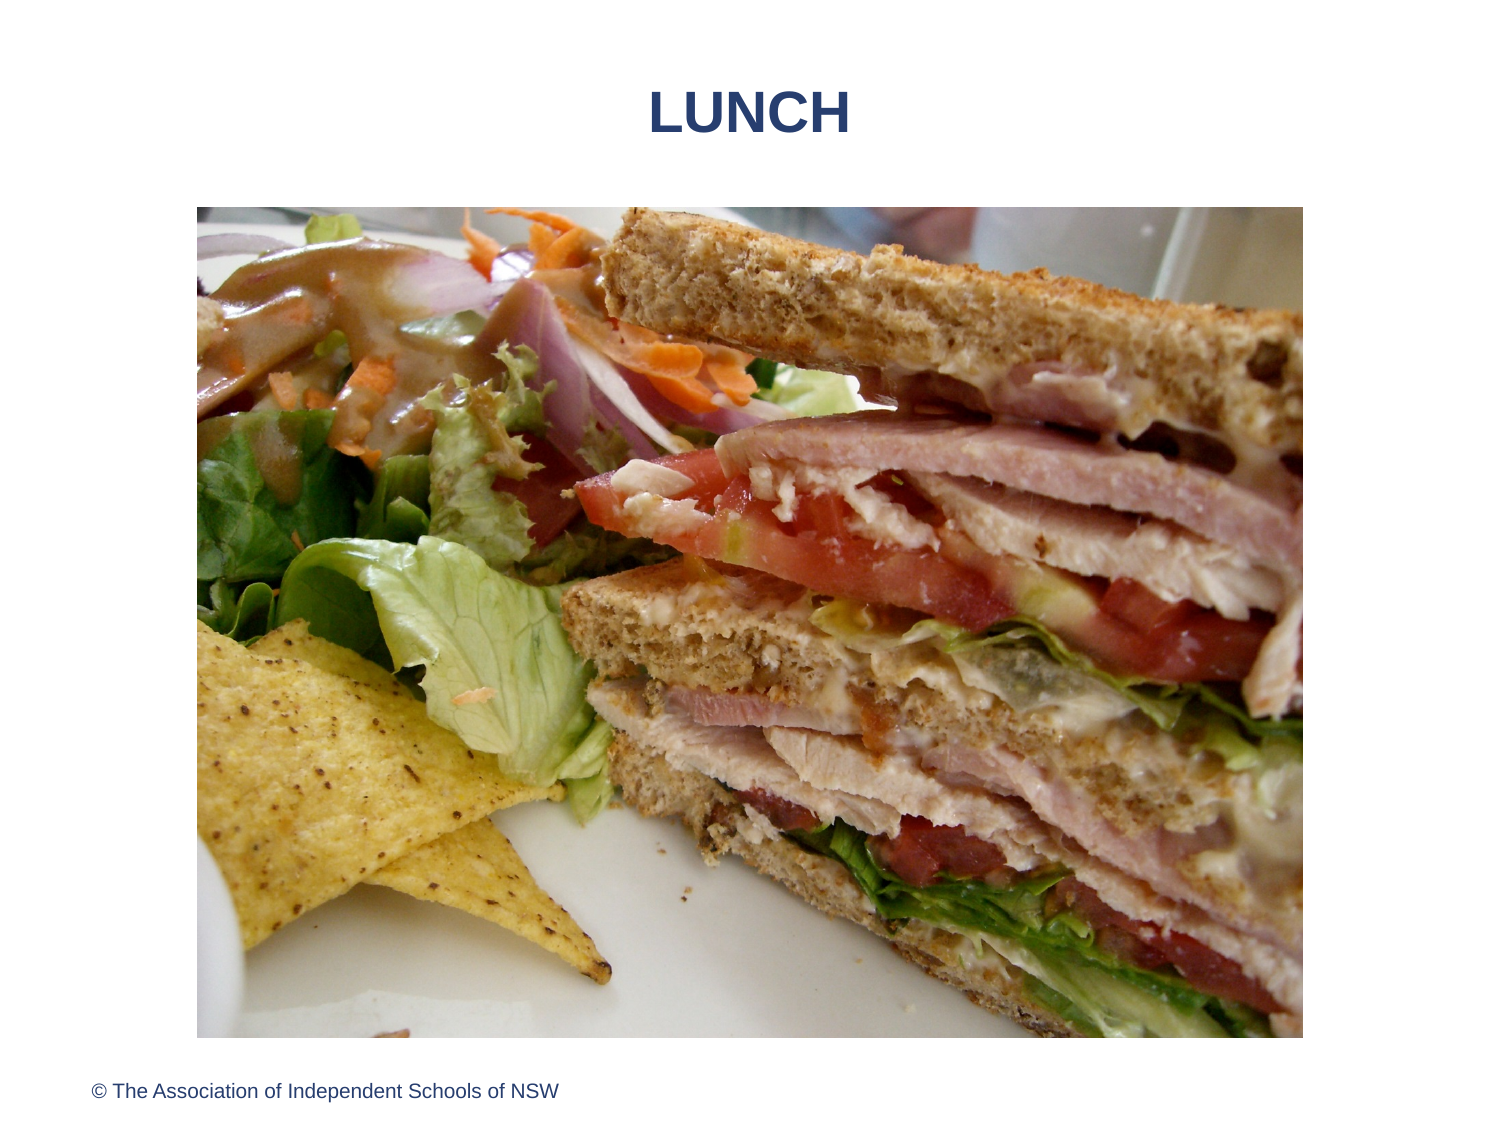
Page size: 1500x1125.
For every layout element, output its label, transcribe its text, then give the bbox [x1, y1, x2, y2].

title LUNCH [87, 66, 1413, 149]
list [197, 208, 1303, 1038]
